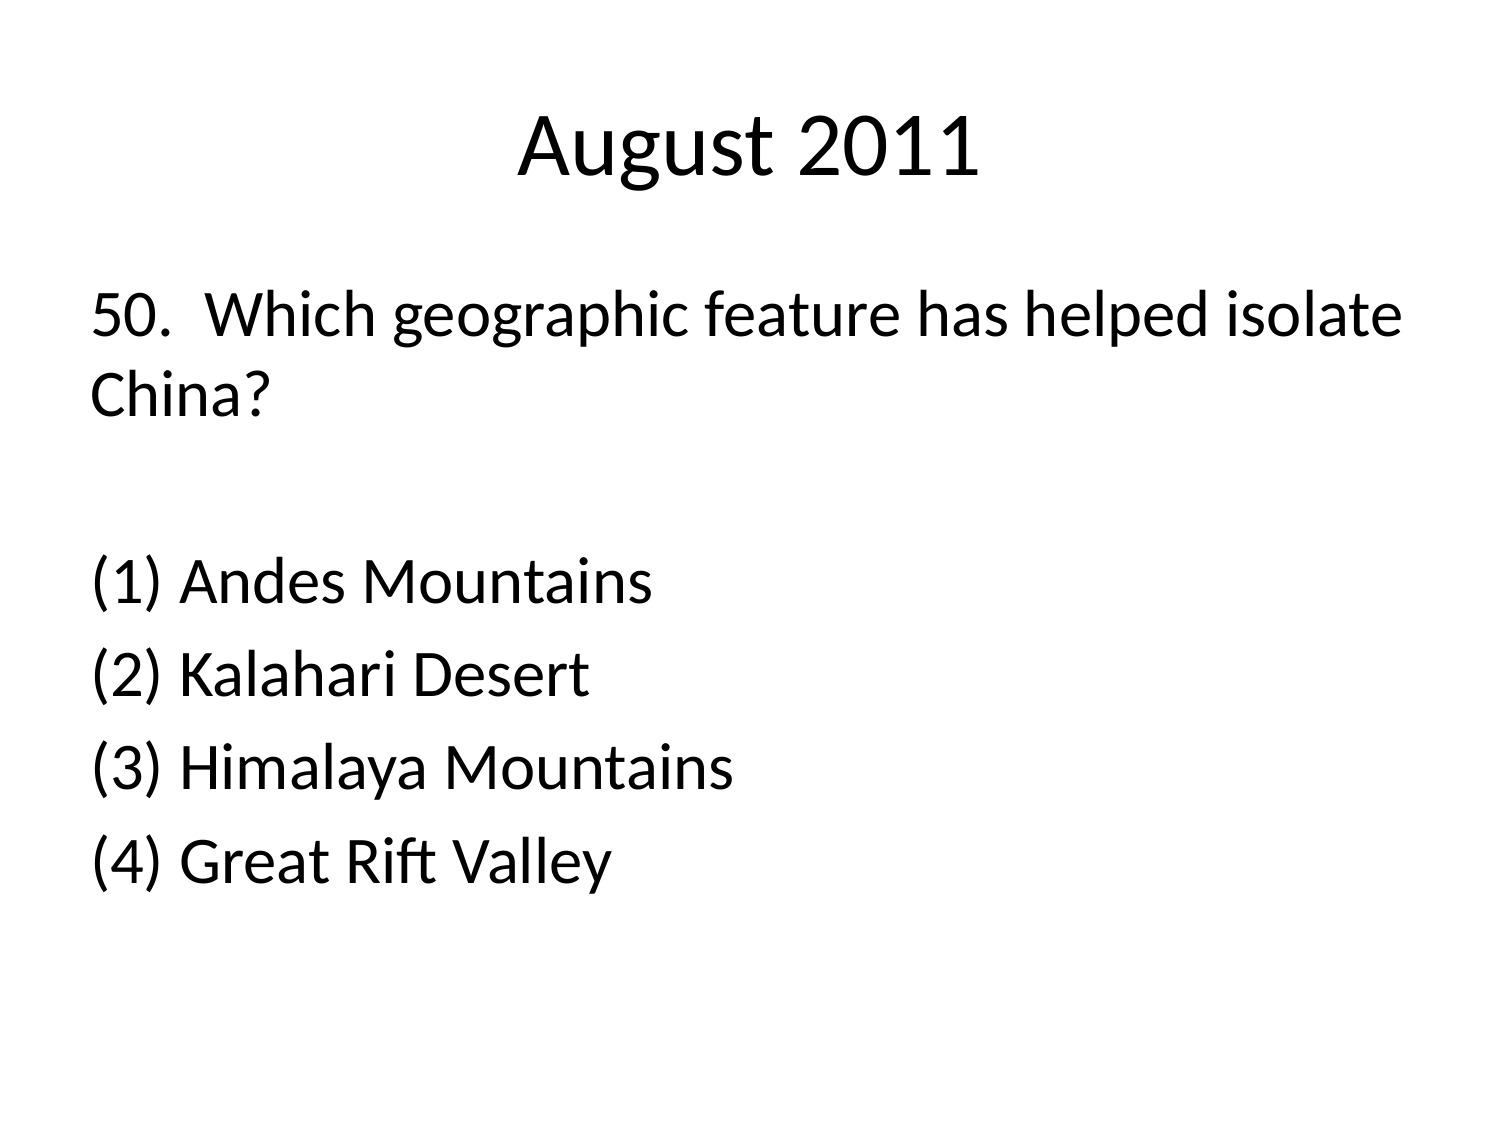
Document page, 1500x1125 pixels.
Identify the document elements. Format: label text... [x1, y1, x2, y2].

title August 2011 [75, 45, 1425, 233]
list 50. Which geographic feature has helped isolate China? (1) Andes Mountains (2) Kalahari Desert (3) Himalaya Mountains (4) Great Rift Valley [75, 262, 1425, 1005]
